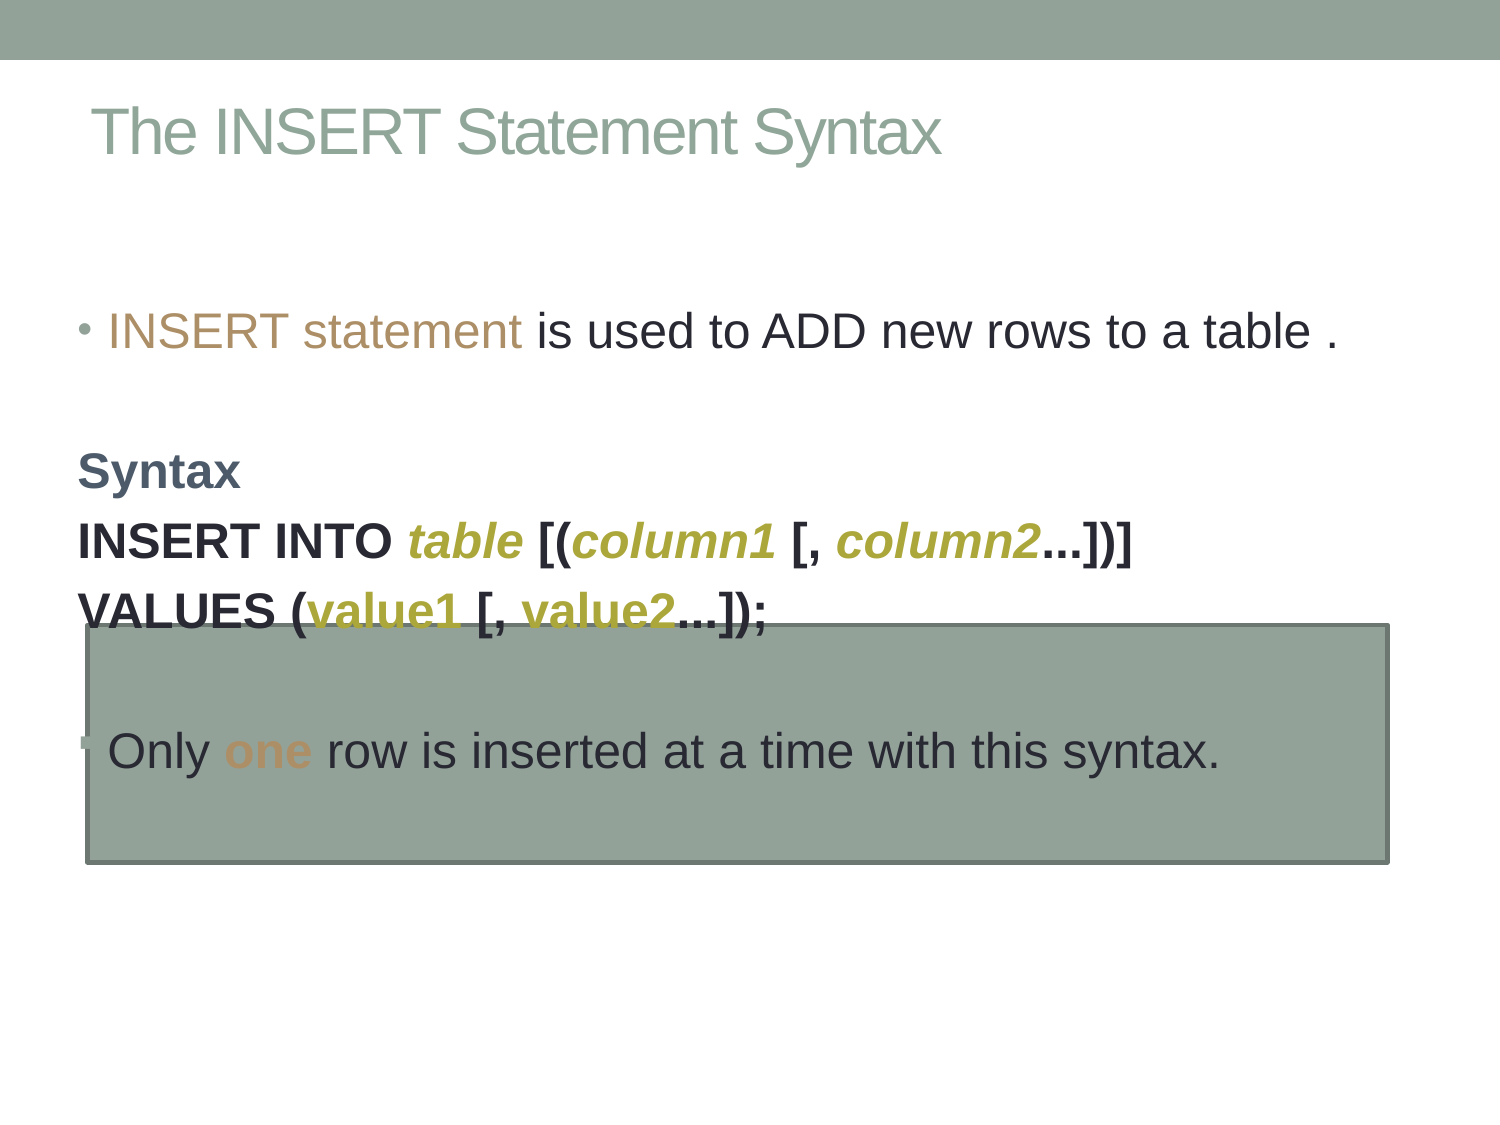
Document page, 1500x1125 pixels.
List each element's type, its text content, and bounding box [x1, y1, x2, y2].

list INSERT statement is used to ADD new rows to a table . Syntax INSERT INTO table [(column1 [, column2...])] VALUES (value1 [, value2...]); Only one row is inserted at a time with this syntax. [62, 291, 1413, 1050]
title The INSERT Statement Syntax [75, 87, 1425, 250]
